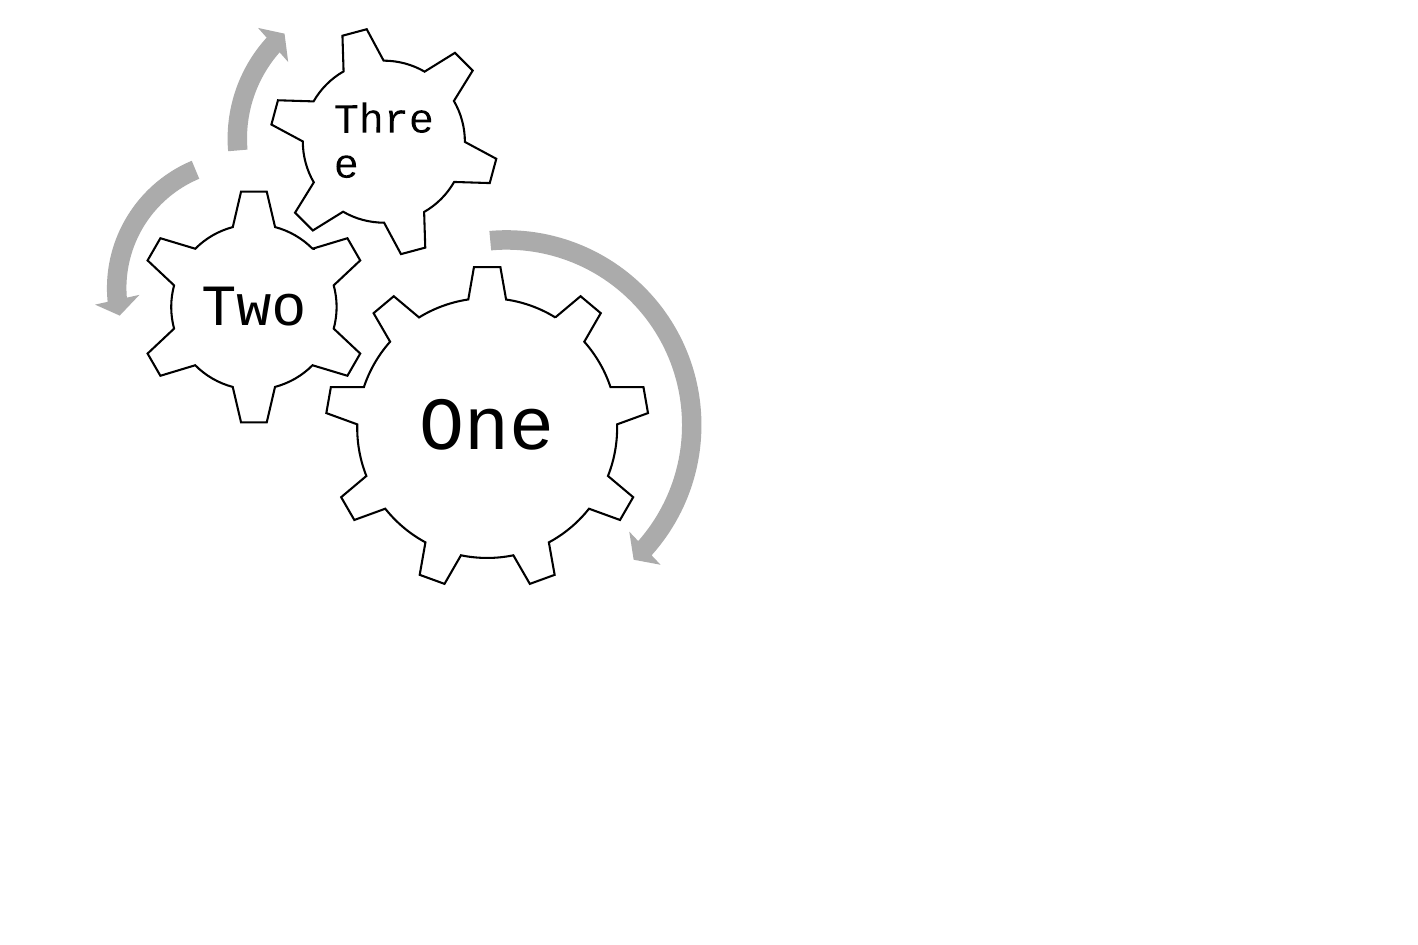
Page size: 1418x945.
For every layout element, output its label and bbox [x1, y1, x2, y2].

text_box [0, 0, 709, 591]
